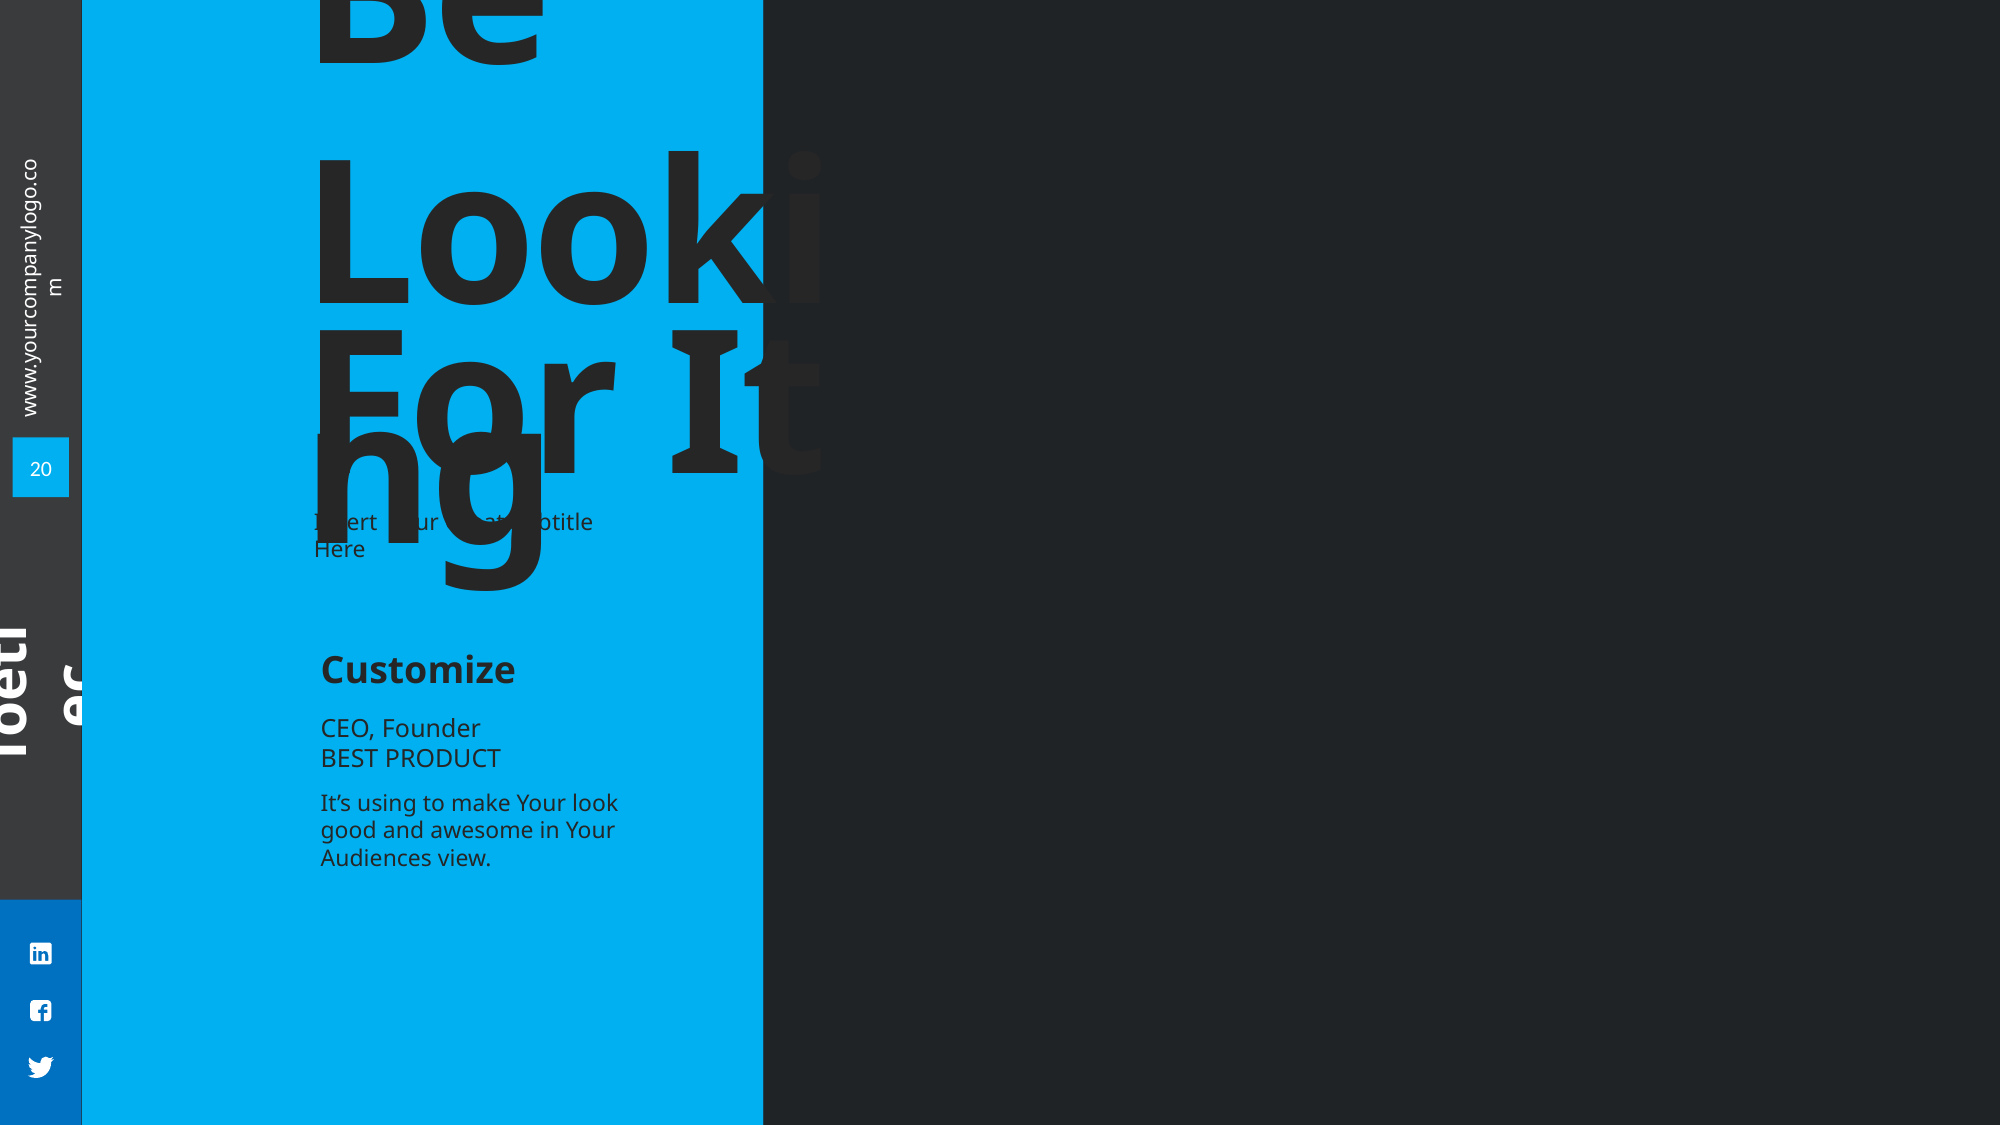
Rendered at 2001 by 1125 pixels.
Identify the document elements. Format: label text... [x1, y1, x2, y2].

picture [763, 0, 2000, 1125]
text_box Be Looking [287, 120, 763, 290]
text_box [81, 0, 763, 1125]
text_box For It [287, 290, 763, 498]
text_box It’s using to make Your look good and awesome in Your Audiences view. [305, 781, 661, 879]
text_box Insert Your Great Subtitle Here [298, 500, 653, 570]
slide_number 20 [12, 437, 69, 498]
text_box CEO, Founder BEST PRODUCT [305, 705, 698, 780]
text_box Customize [305, 641, 598, 697]
